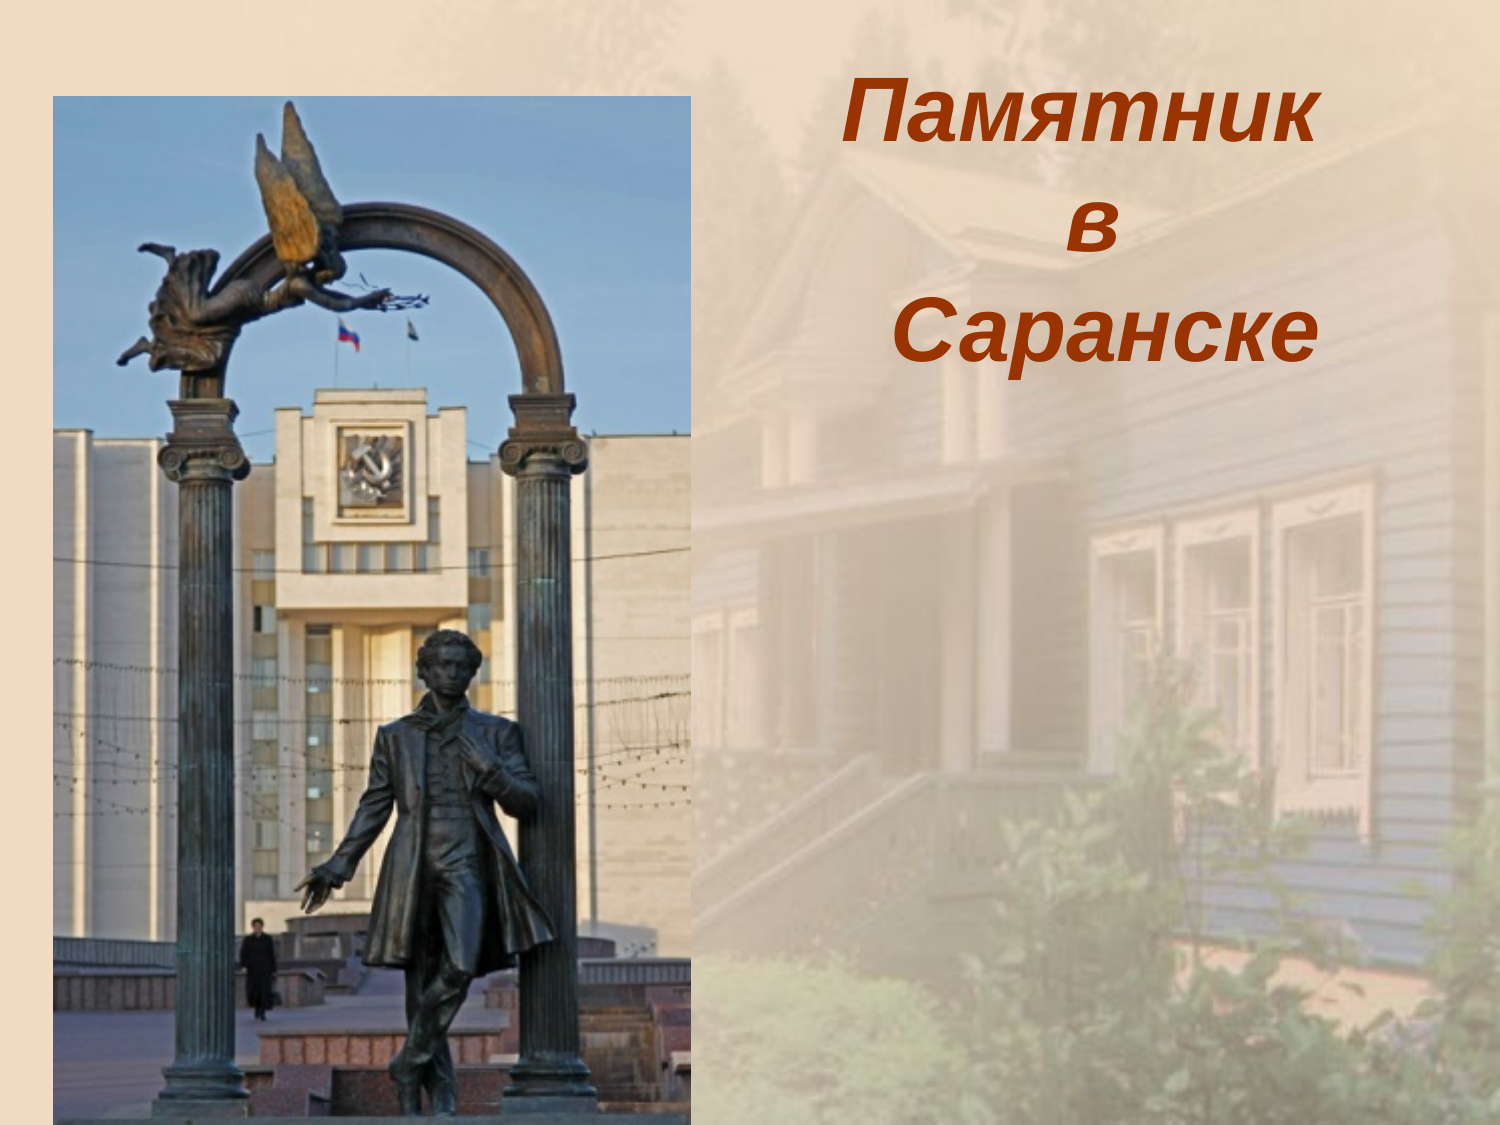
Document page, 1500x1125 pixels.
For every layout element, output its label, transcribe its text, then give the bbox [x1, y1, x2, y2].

title Памятник в Саранске [761, 44, 1426, 386]
picture [0, 0, 1500, 1125]
